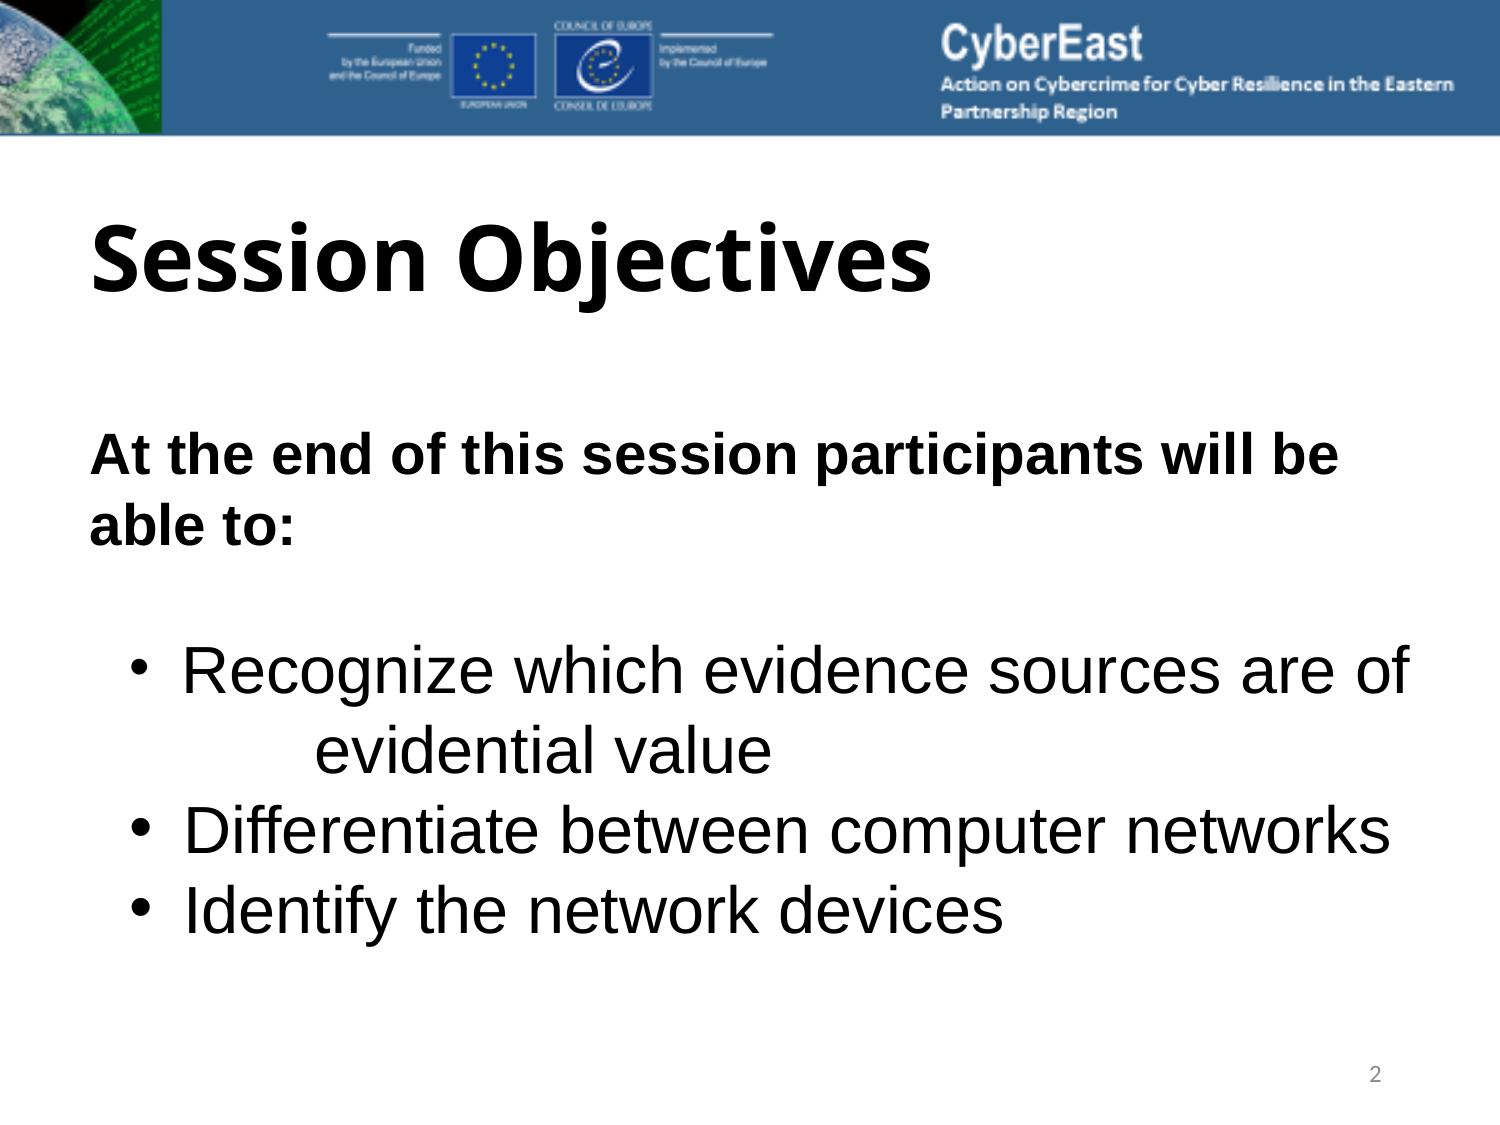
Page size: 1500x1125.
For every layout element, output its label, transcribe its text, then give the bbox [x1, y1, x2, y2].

picture [0, 0, 1500, 1125]
text_box At the end of this session participants will be able to: Recognize which evidence sources are of evidential value Differentiate between computer networks Identify the network devices [75, 409, 1472, 1125]
title Session Objectives [75, 197, 1425, 325]
